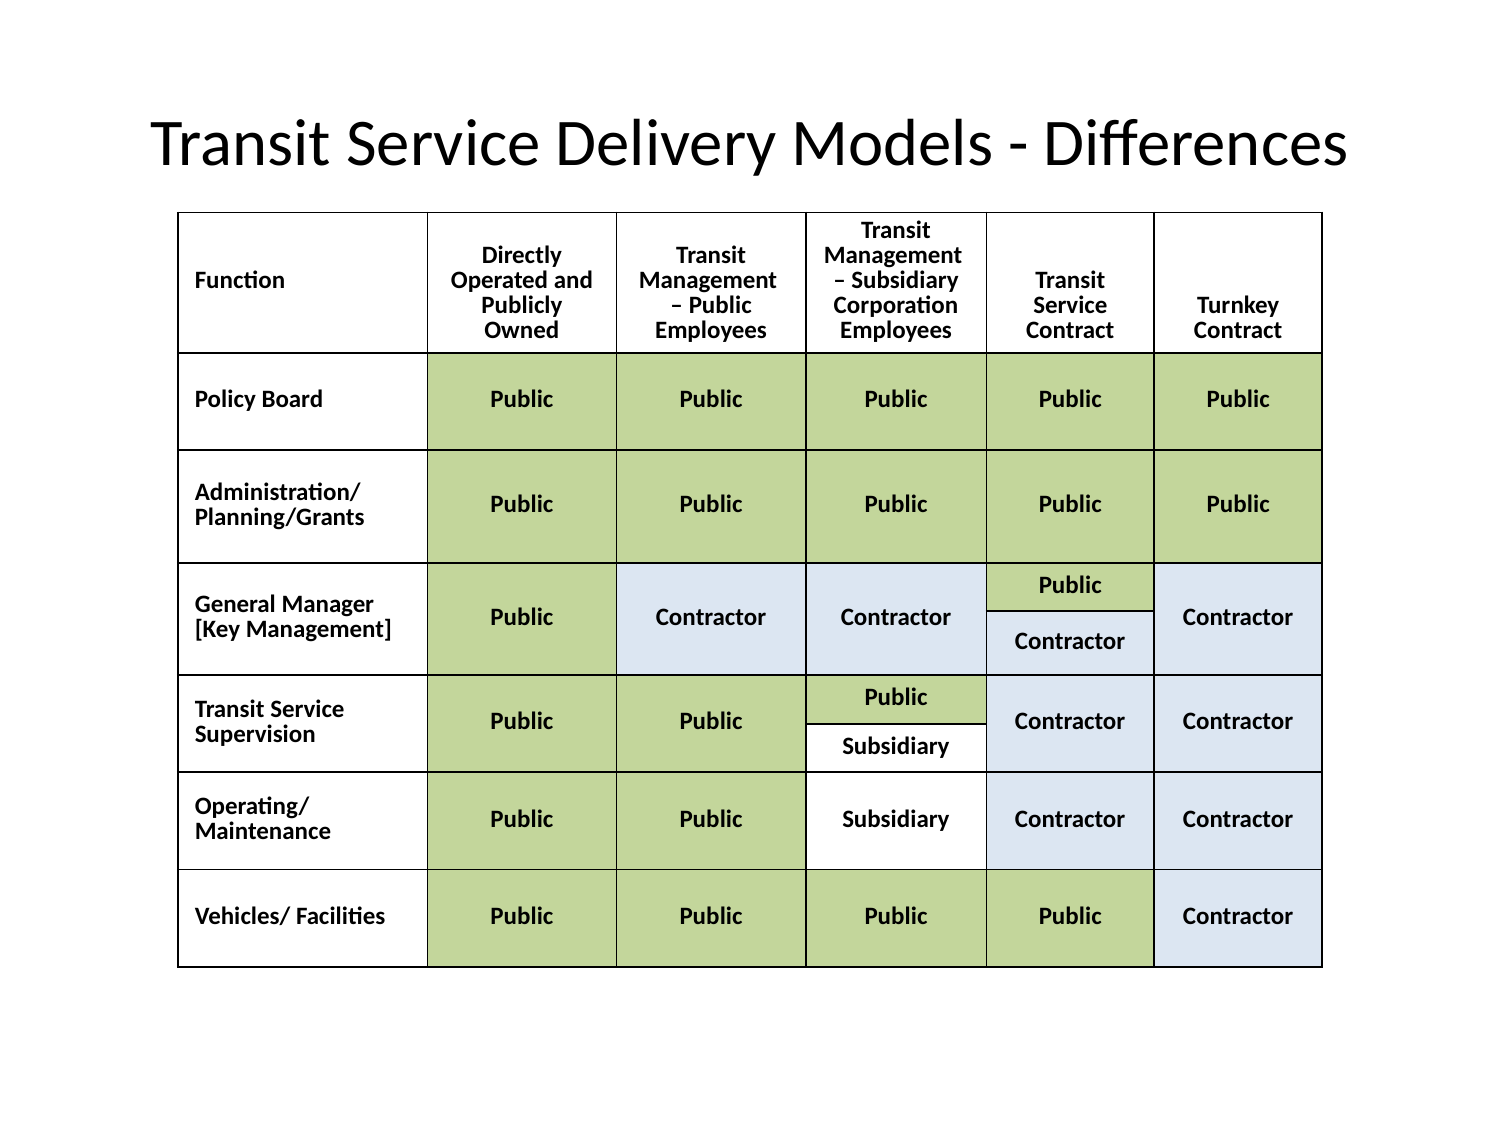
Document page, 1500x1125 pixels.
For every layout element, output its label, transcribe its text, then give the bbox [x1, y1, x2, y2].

table_cell Contractor [987, 676, 1153, 771]
table_header Turnkey Contract [1155, 213, 1321, 352]
table_cell Public [428, 451, 616, 562]
table_cell Public [987, 564, 1153, 610]
table_cell Public [617, 773, 805, 869]
table_cell Policy Board [179, 354, 427, 449]
table_cell Contractor [617, 564, 805, 674]
table_header Transit Management – Public Employees [617, 213, 805, 352]
table_cell Contractor [807, 564, 986, 674]
table_cell Contractor [1155, 870, 1321, 966]
table_cell Public [1155, 354, 1321, 449]
table_cell Public [617, 676, 805, 771]
table_cell Subsidiary [807, 773, 986, 869]
table_cell Contractor [987, 612, 1153, 674]
table_cell Subsidiary [807, 725, 986, 771]
table_cell Contractor [1155, 564, 1321, 674]
table_cell Public [428, 354, 616, 449]
table_cell Public [617, 354, 805, 449]
table_cell Operating/ Maintenance [179, 773, 427, 869]
table_header Function [179, 213, 427, 352]
table_header Transit Management – Subsidiary Corporation Employees [807, 213, 986, 352]
table_cell Public [617, 451, 805, 562]
table_cell Public [428, 676, 616, 771]
title Transit Service Delivery Models - Differences [75, 45, 1425, 233]
table_cell General Manager [Key Management] [179, 564, 427, 674]
table_cell Transit Service Supervision [179, 676, 427, 771]
table_cell Public [987, 870, 1153, 966]
table_cell Contractor [1155, 773, 1321, 869]
table_cell Public [987, 451, 1153, 562]
table_cell Public [617, 870, 805, 966]
table_cell Public [428, 564, 616, 674]
table_header Directly Operated and Publicly Owned [428, 213, 616, 352]
table_cell Public [428, 773, 616, 869]
table_cell Vehicles/ Facilities [179, 870, 427, 966]
table_cell Public [807, 676, 986, 723]
table_cell Public [987, 354, 1153, 449]
table_cell Public [1155, 451, 1321, 562]
table_cell Public [807, 354, 986, 449]
table_cell Contractor [1155, 676, 1321, 771]
table_header Transit Service Contract [987, 213, 1153, 352]
table_cell Public [428, 870, 616, 966]
table_cell Administration/ Planning/Grants [179, 451, 427, 562]
table_cell Contractor [987, 773, 1153, 869]
table_cell Public [807, 870, 986, 966]
table_cell Public [807, 451, 986, 562]
